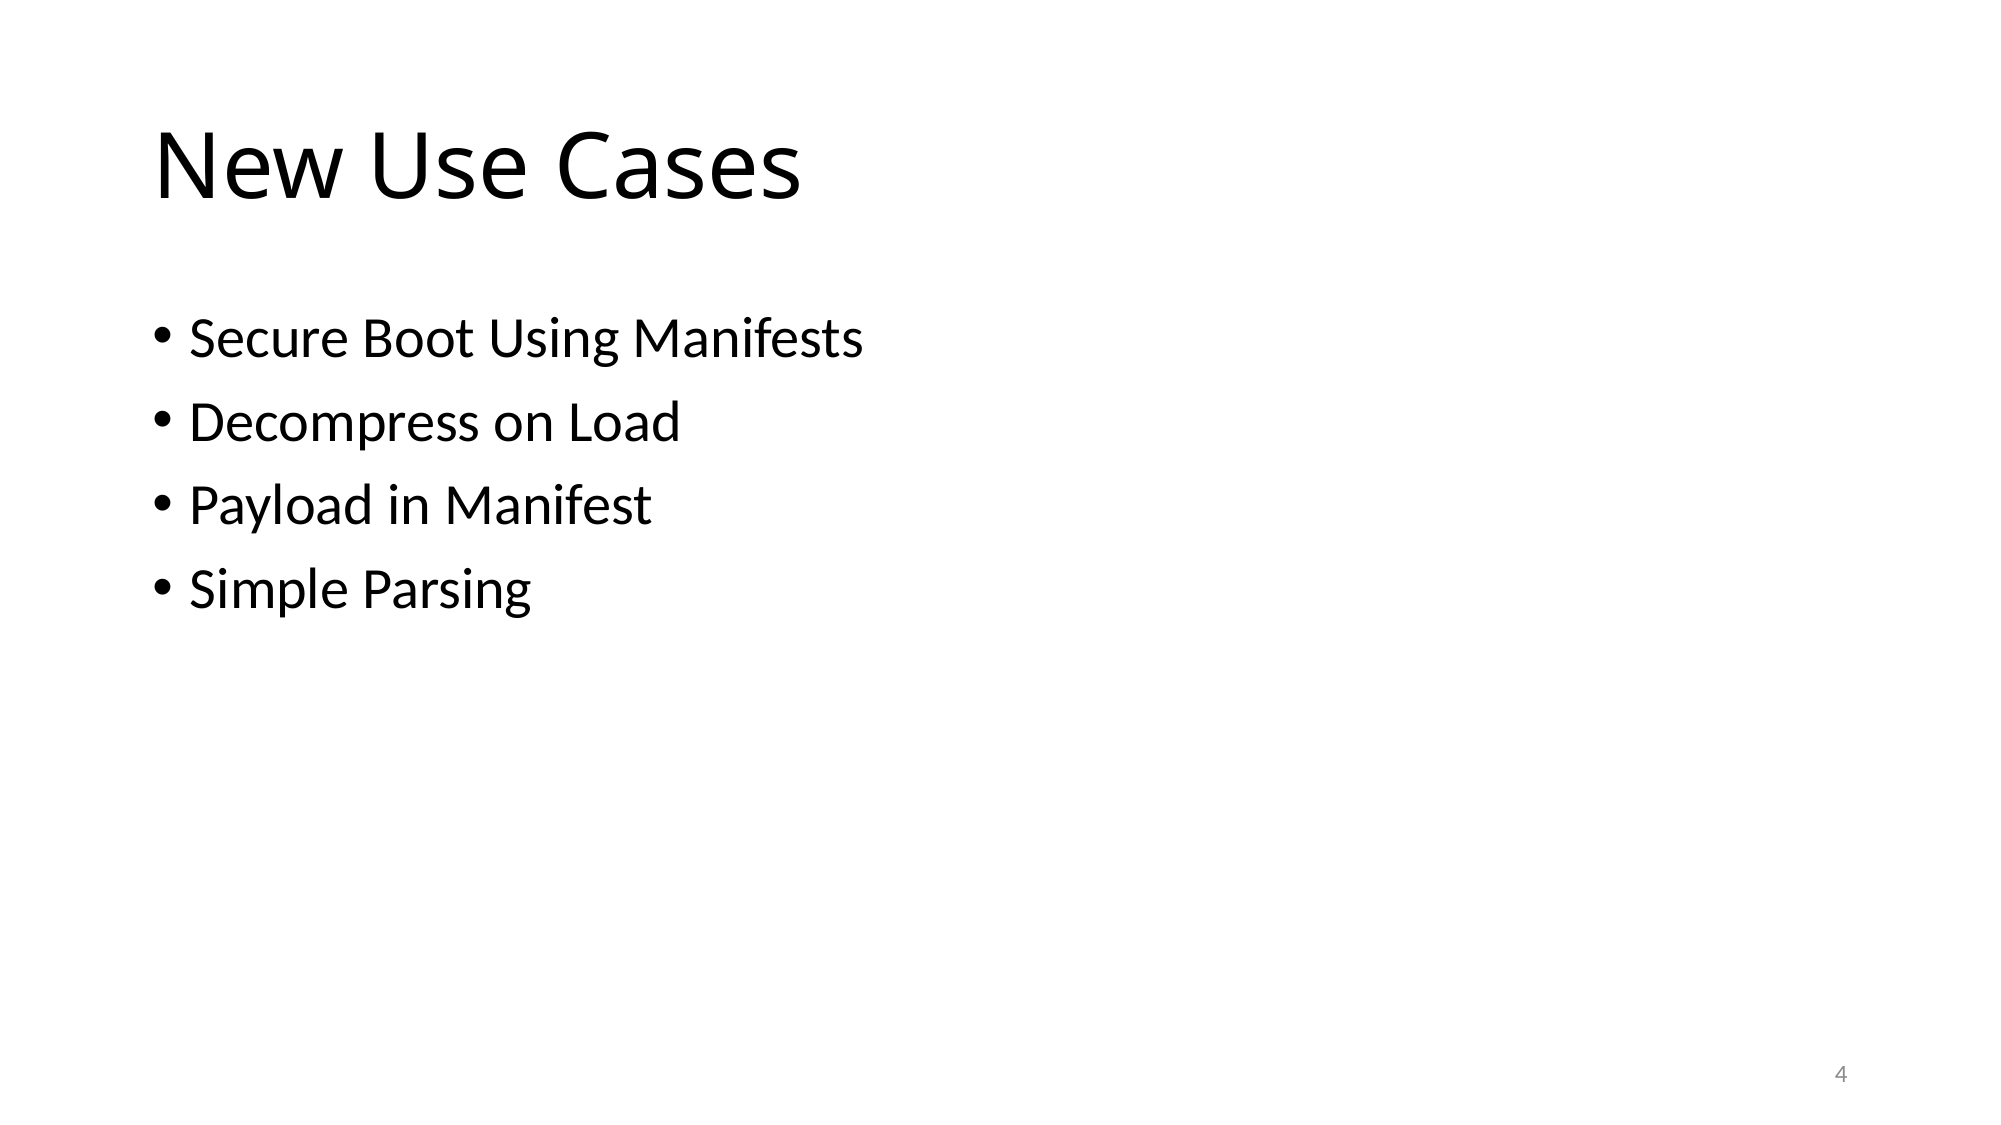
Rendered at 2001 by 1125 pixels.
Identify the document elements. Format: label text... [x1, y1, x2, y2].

title New Use Cases [137, 59, 1863, 278]
list Secure Boot Using Manifests Decompress on Load Payload in Manifest Simple Parsing [137, 299, 1863, 1014]
slide_number 3 [1412, 1042, 1863, 1103]
